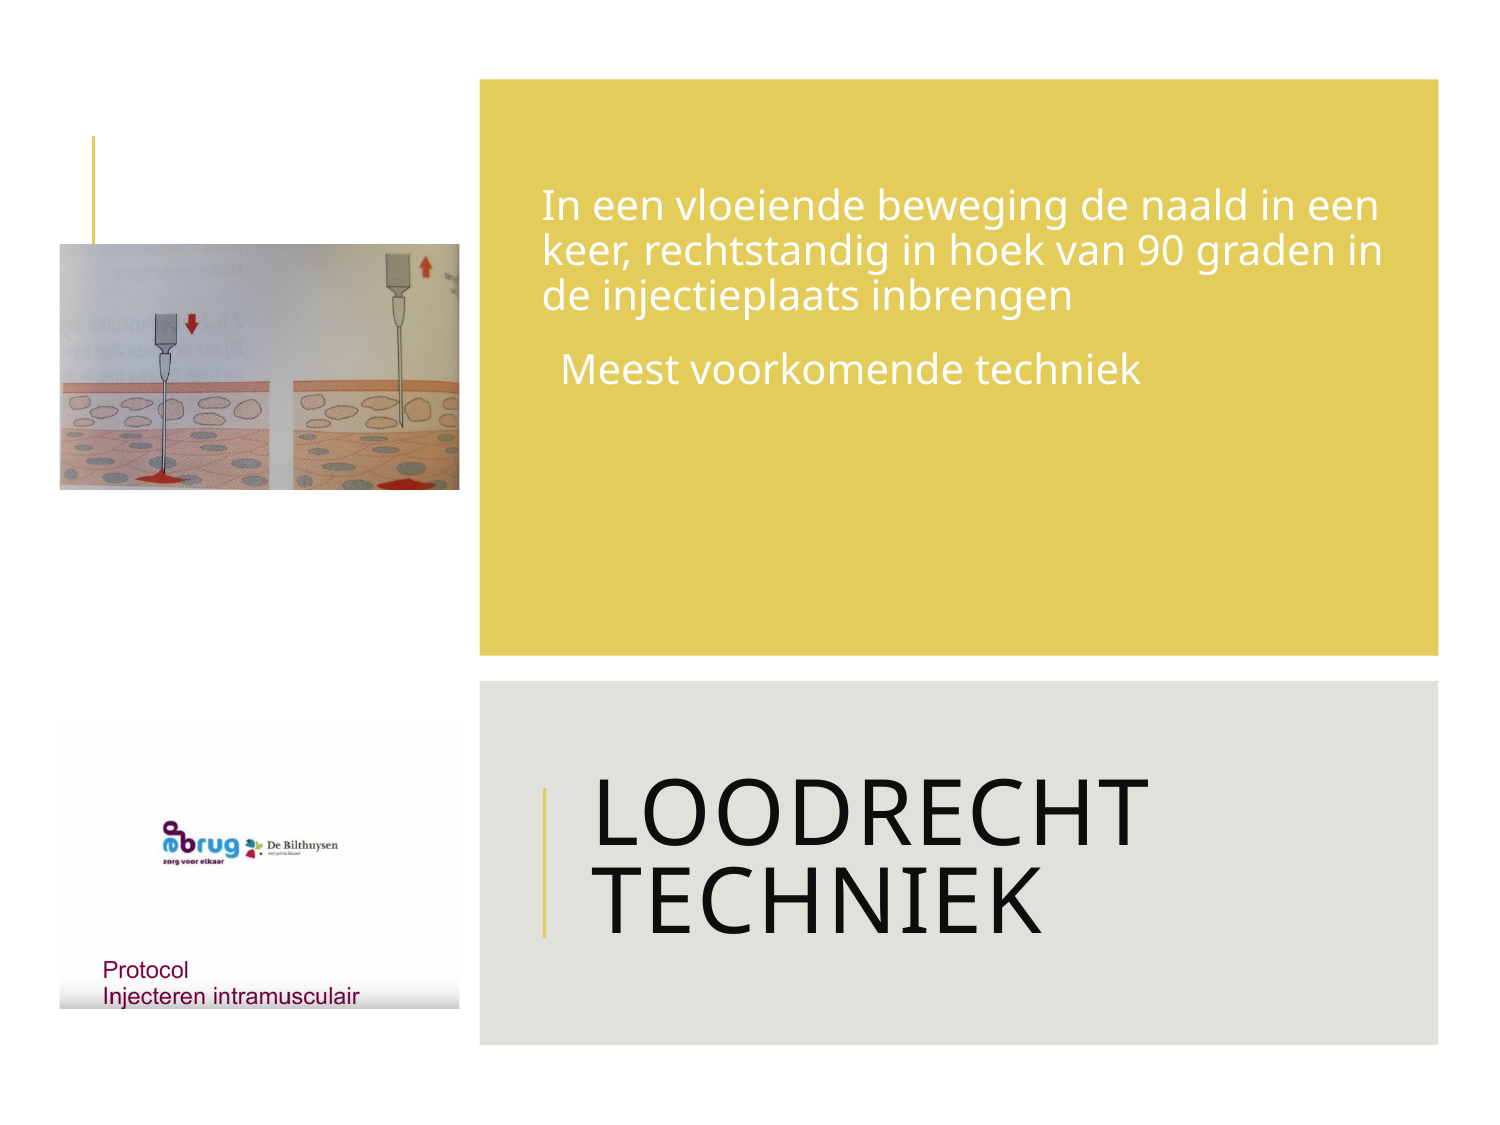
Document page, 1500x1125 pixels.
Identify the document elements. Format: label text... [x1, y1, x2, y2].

text_box [478, 78, 1440, 657]
list In een vloeiende beweging de naald in een keer, rechtstandig in hoek van 90 graden in de injectieplaats inbrengen Meest voorkomende techniek [519, 132, 1399, 604]
text_box [478, 679, 1440, 1046]
title Loodrecht techniek [576, 720, 1399, 1006]
picture [59, 244, 460, 491]
picture [59, 718, 460, 1009]
